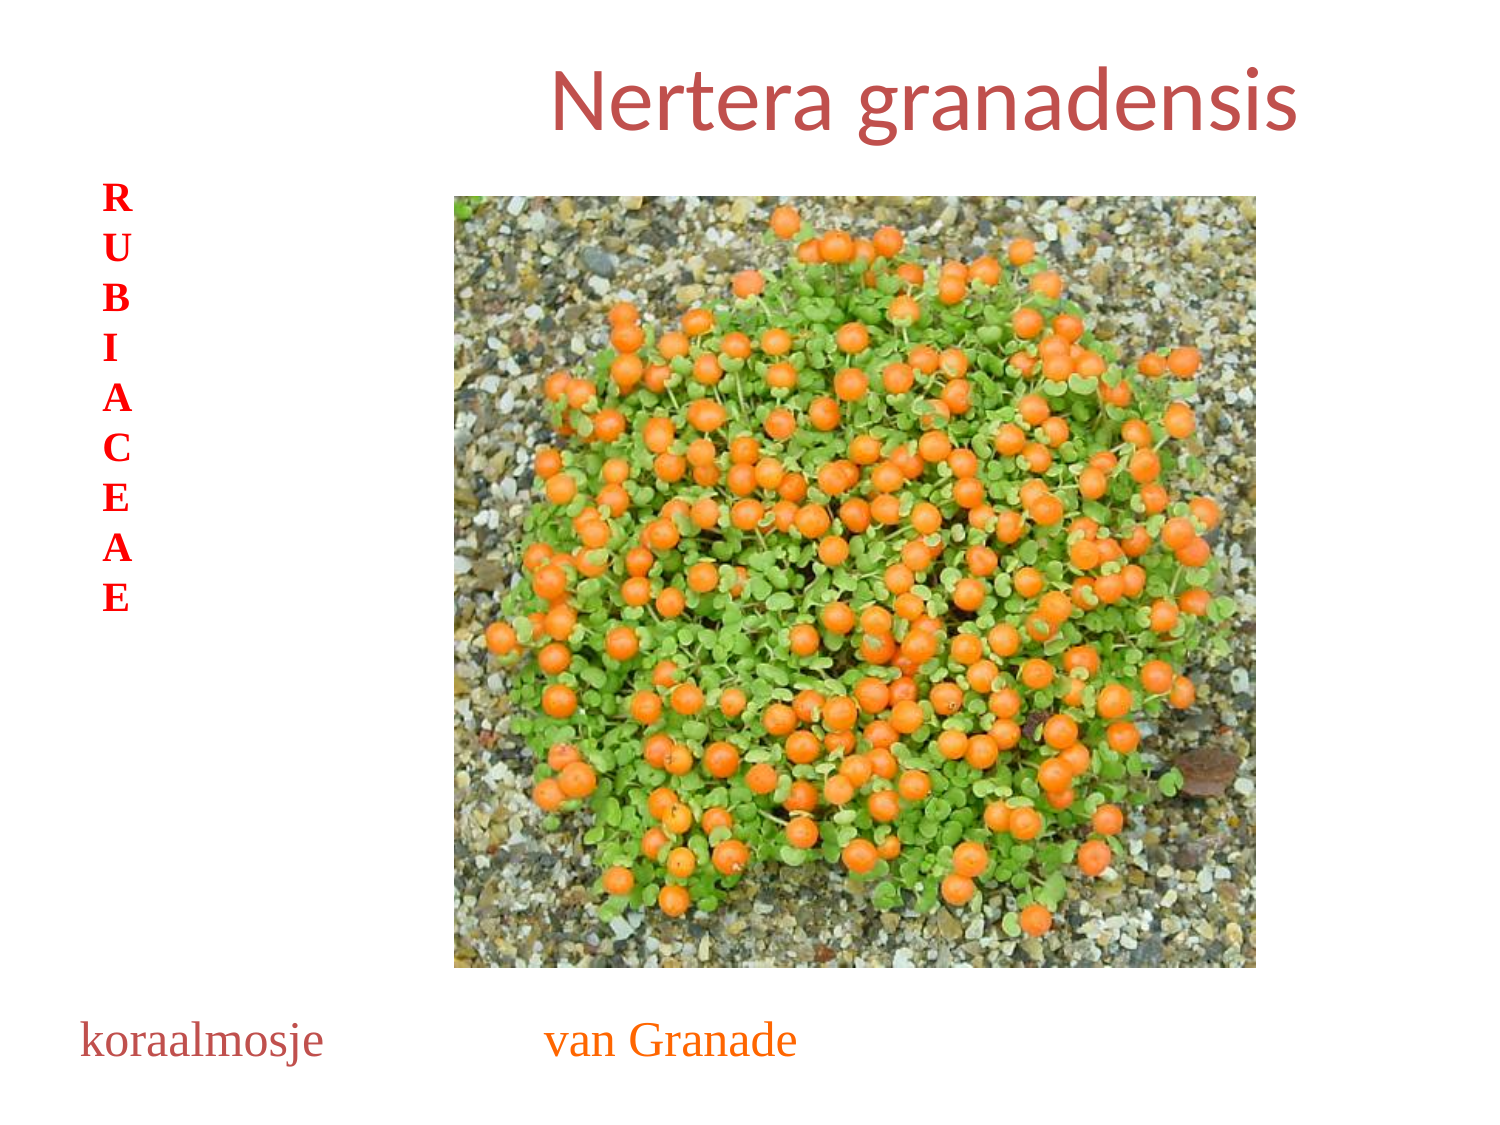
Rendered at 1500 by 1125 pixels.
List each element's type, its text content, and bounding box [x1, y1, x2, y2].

title Nertera granadensis [41, 0, 1317, 188]
text_box koraalmosje [64, 999, 1128, 1075]
picture [454, 196, 1256, 969]
text_box RUBIACEAE [87, 162, 150, 628]
